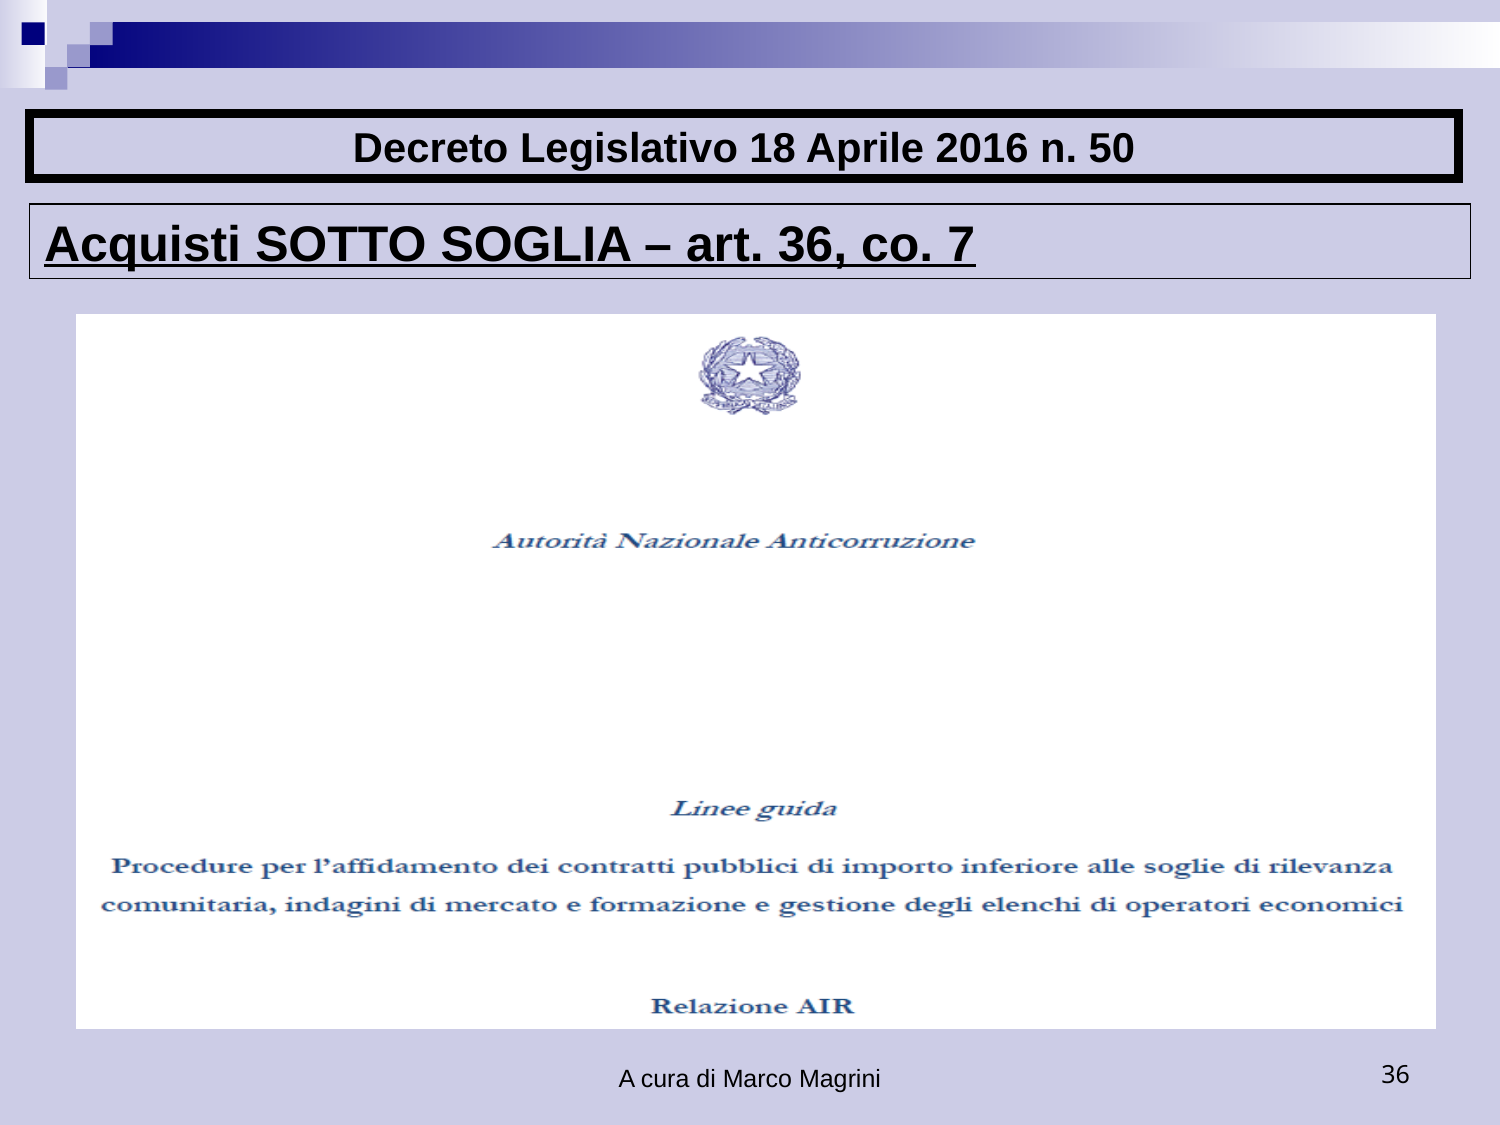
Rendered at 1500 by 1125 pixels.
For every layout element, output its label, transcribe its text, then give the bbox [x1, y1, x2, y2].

picture [76, 314, 1436, 1029]
slide_number 36 [1074, 1037, 1425, 1100]
text_box Acquisti SOTTO SOGLIA – art. 36, co. 7 [29, 203, 1471, 279]
text_box Decreto Legislativo 18 Aprile 2016 n. 50 [29, 113, 1459, 179]
footer A cura di Marco Magrini [512, 1037, 988, 1100]
